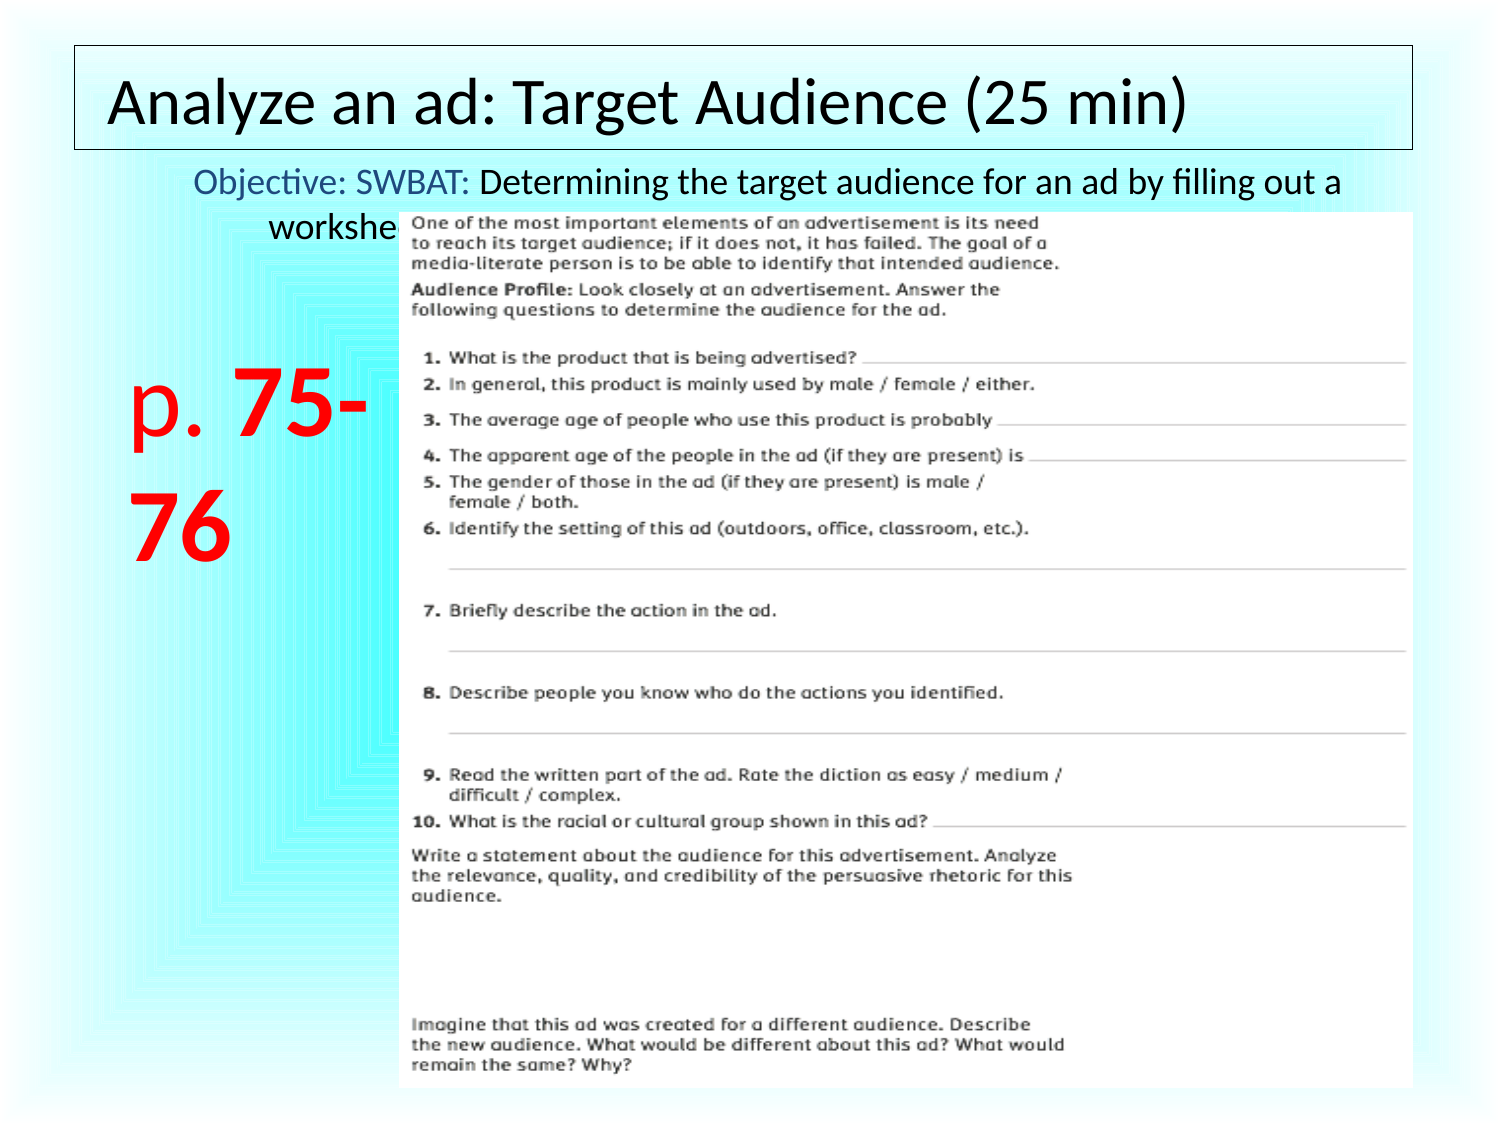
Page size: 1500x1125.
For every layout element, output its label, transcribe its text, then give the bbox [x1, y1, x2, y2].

picture [399, 212, 1413, 1088]
text_box p. 75- 76 [112, 324, 394, 590]
text_box Objective: SWBAT: Determining the target audience for an ad by filling out a worksheet [75, 149, 1417, 300]
text_box Analyze an ad: Target Audience (25 min) [74, 45, 1413, 150]
